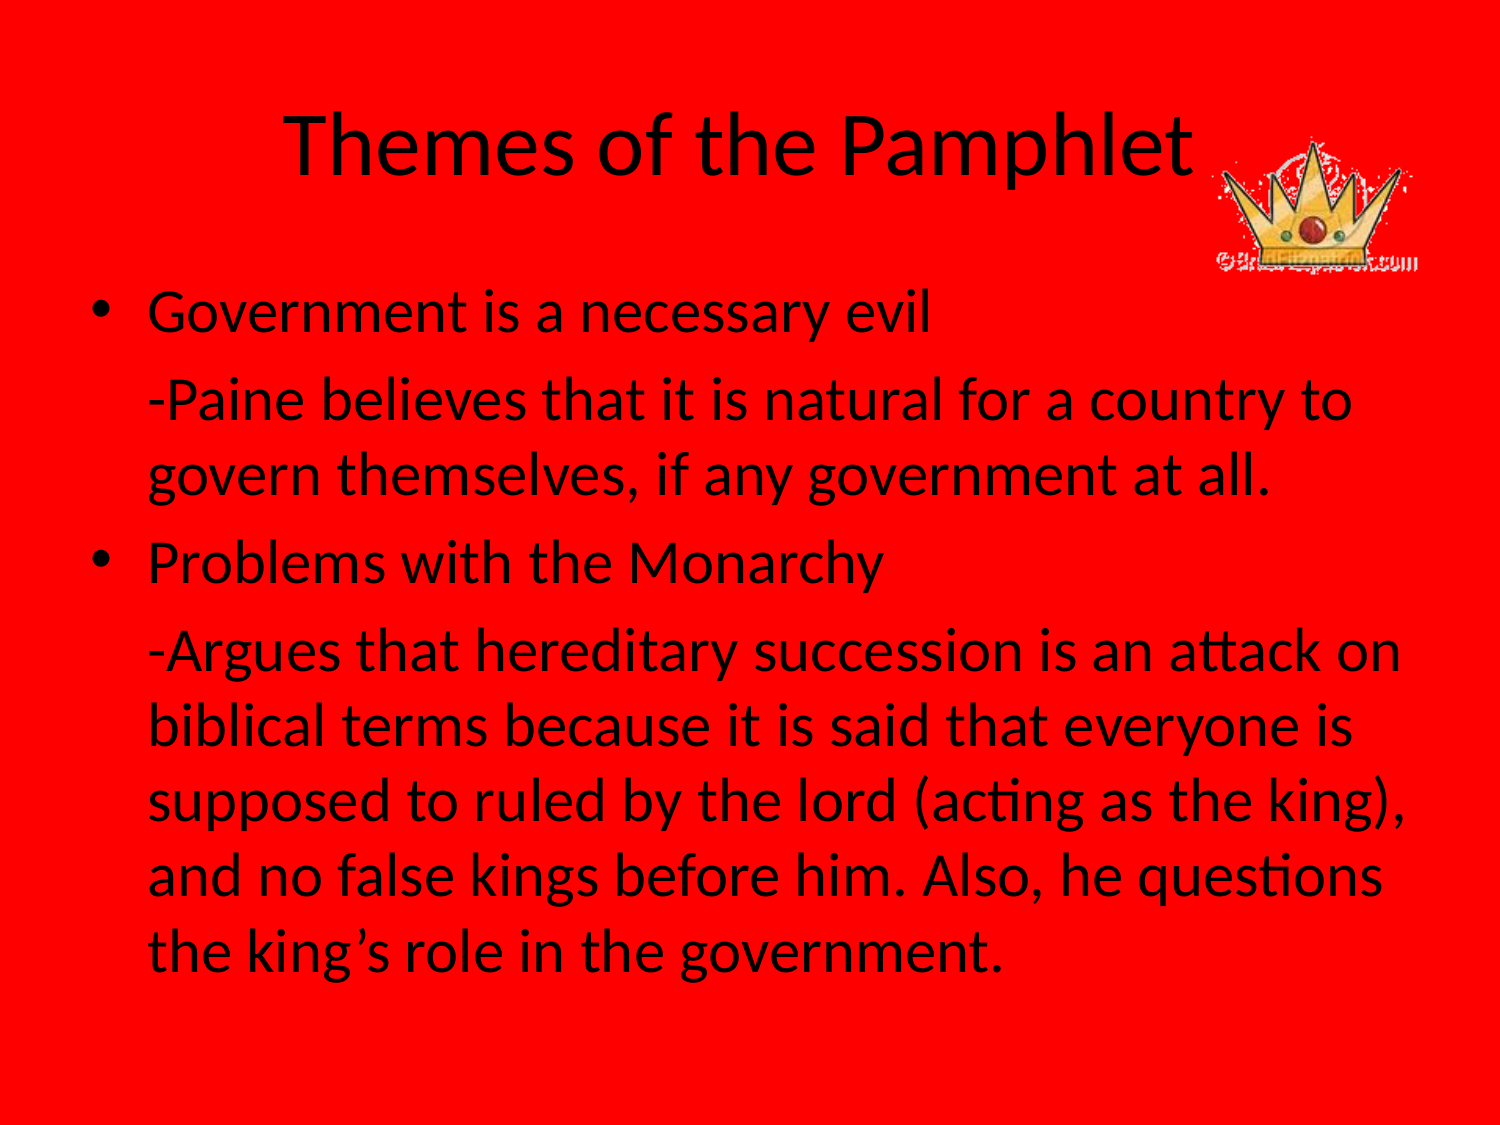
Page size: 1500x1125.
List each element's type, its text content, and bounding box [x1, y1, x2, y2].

list Government is a necessary evil -Paine believes that it is natural for a country to govern themselves, if any government at all. Problems with the Monarchy -Argues that hereditary succession is an attack on biblical terms because it is said that everyone is supposed to ruled by the lord (acting as the king), and no false kings before him. Also, he questions the king’s role in the government. [75, 262, 1425, 1005]
title Themes of the Pamphlet [75, 45, 1425, 233]
picture [1162, 99, 1463, 326]
